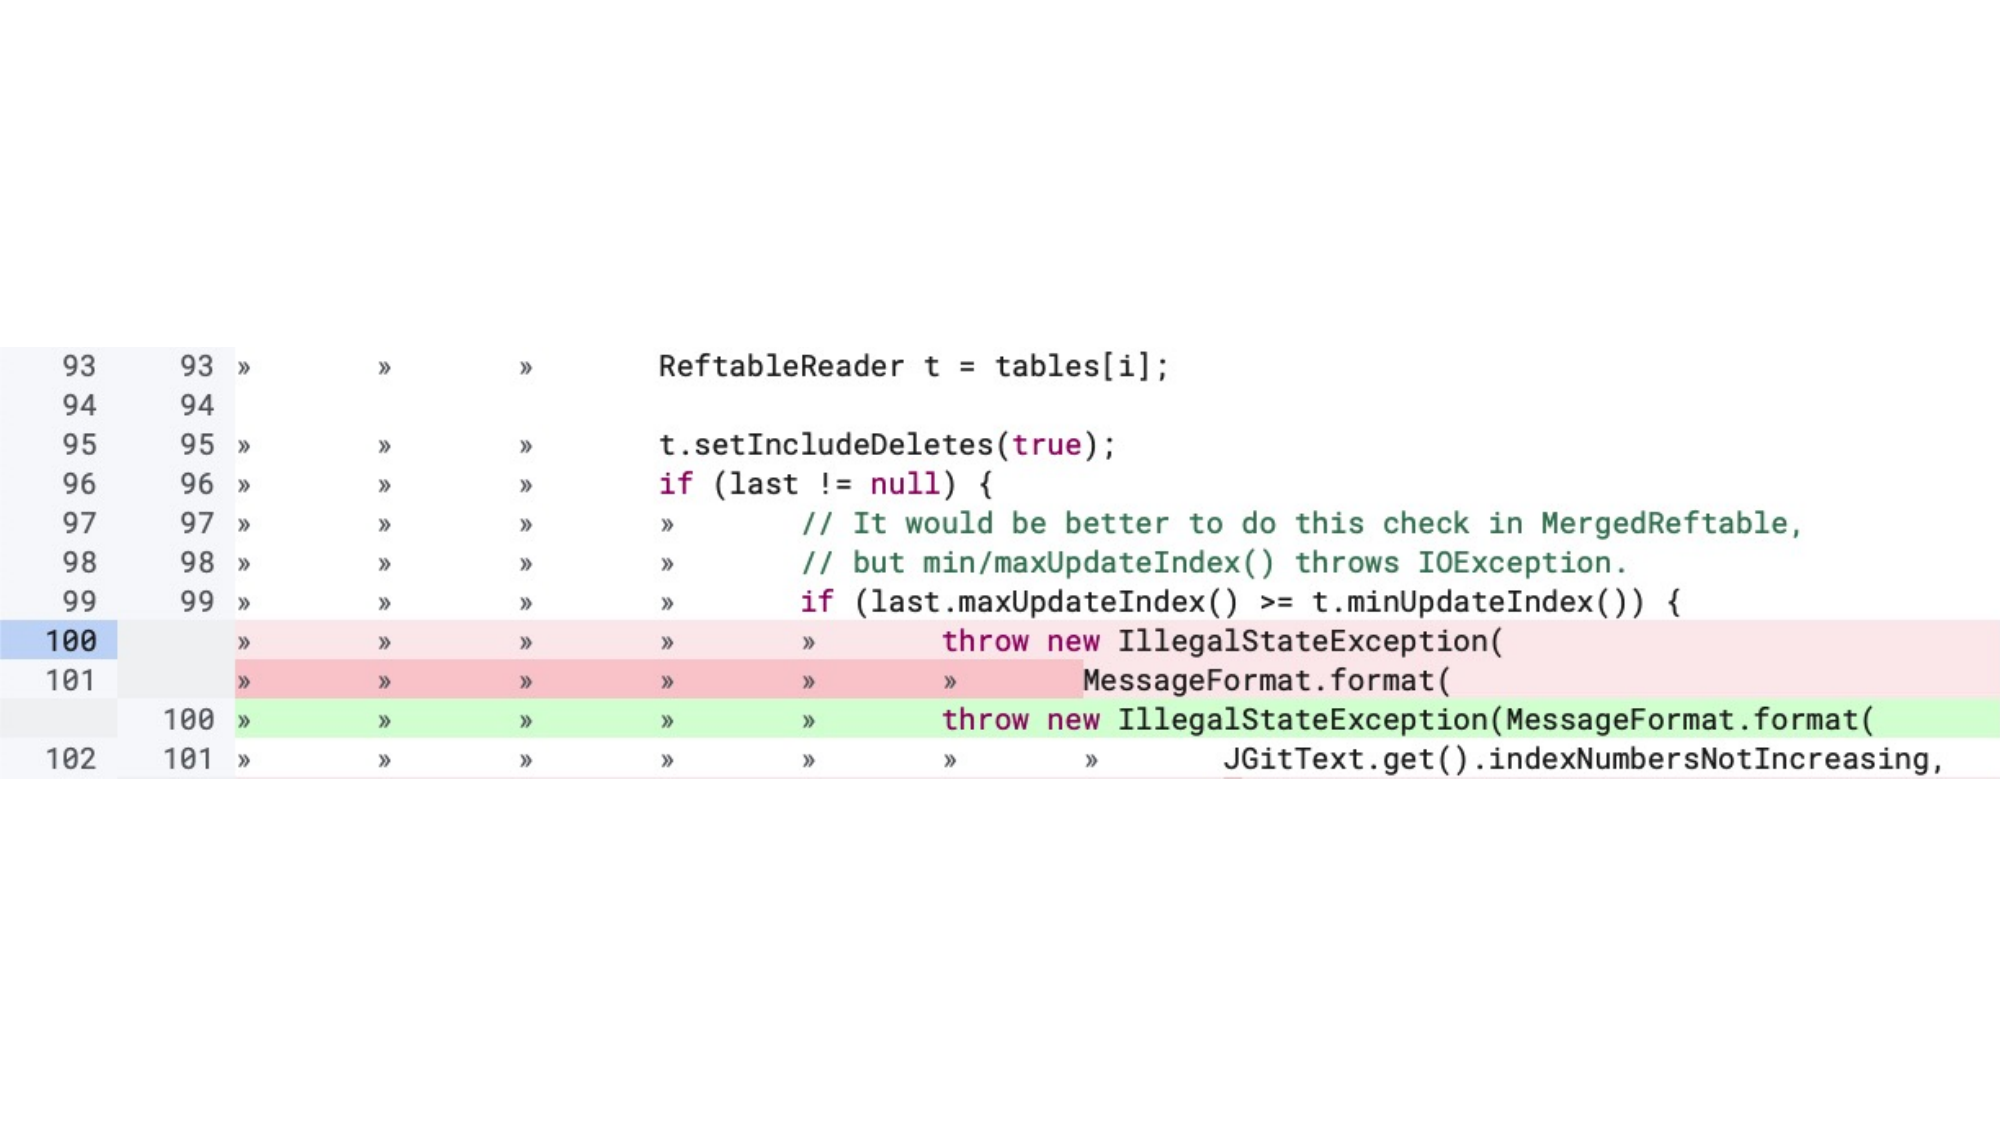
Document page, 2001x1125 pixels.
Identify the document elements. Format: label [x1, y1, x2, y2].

picture [0, 347, 2000, 779]
